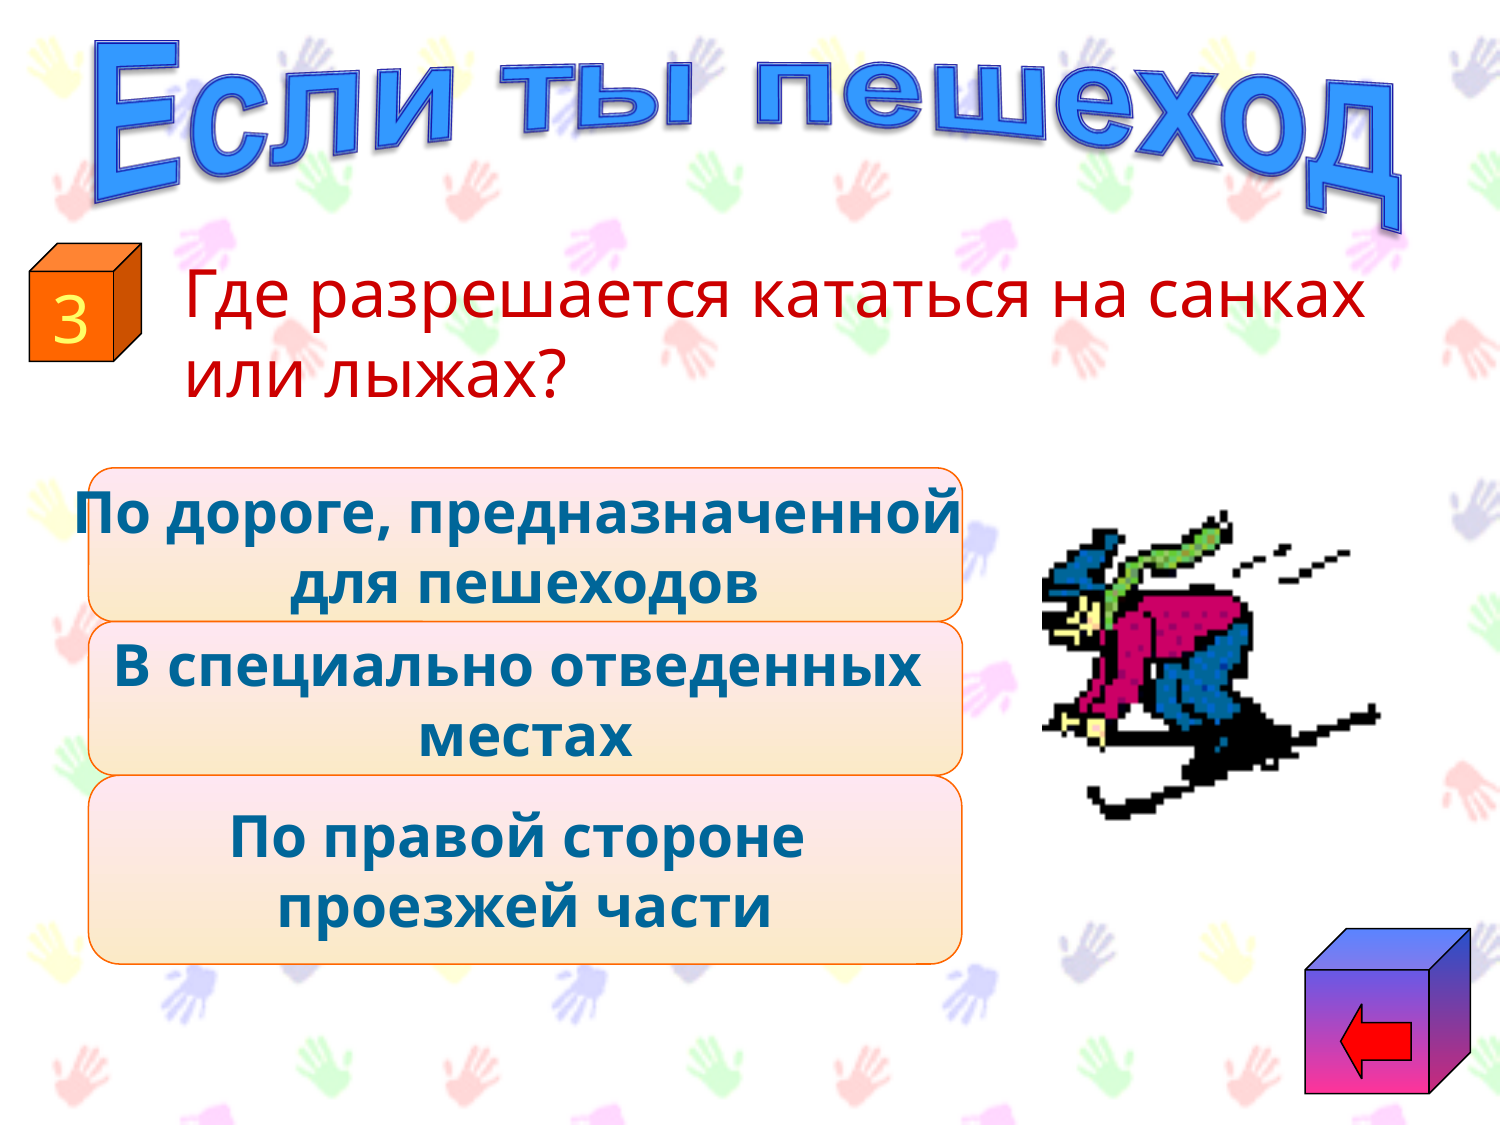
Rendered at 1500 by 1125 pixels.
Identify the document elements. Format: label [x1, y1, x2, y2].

text_box [1304, 928, 1471, 1094]
picture [0, 0, 1500, 1125]
